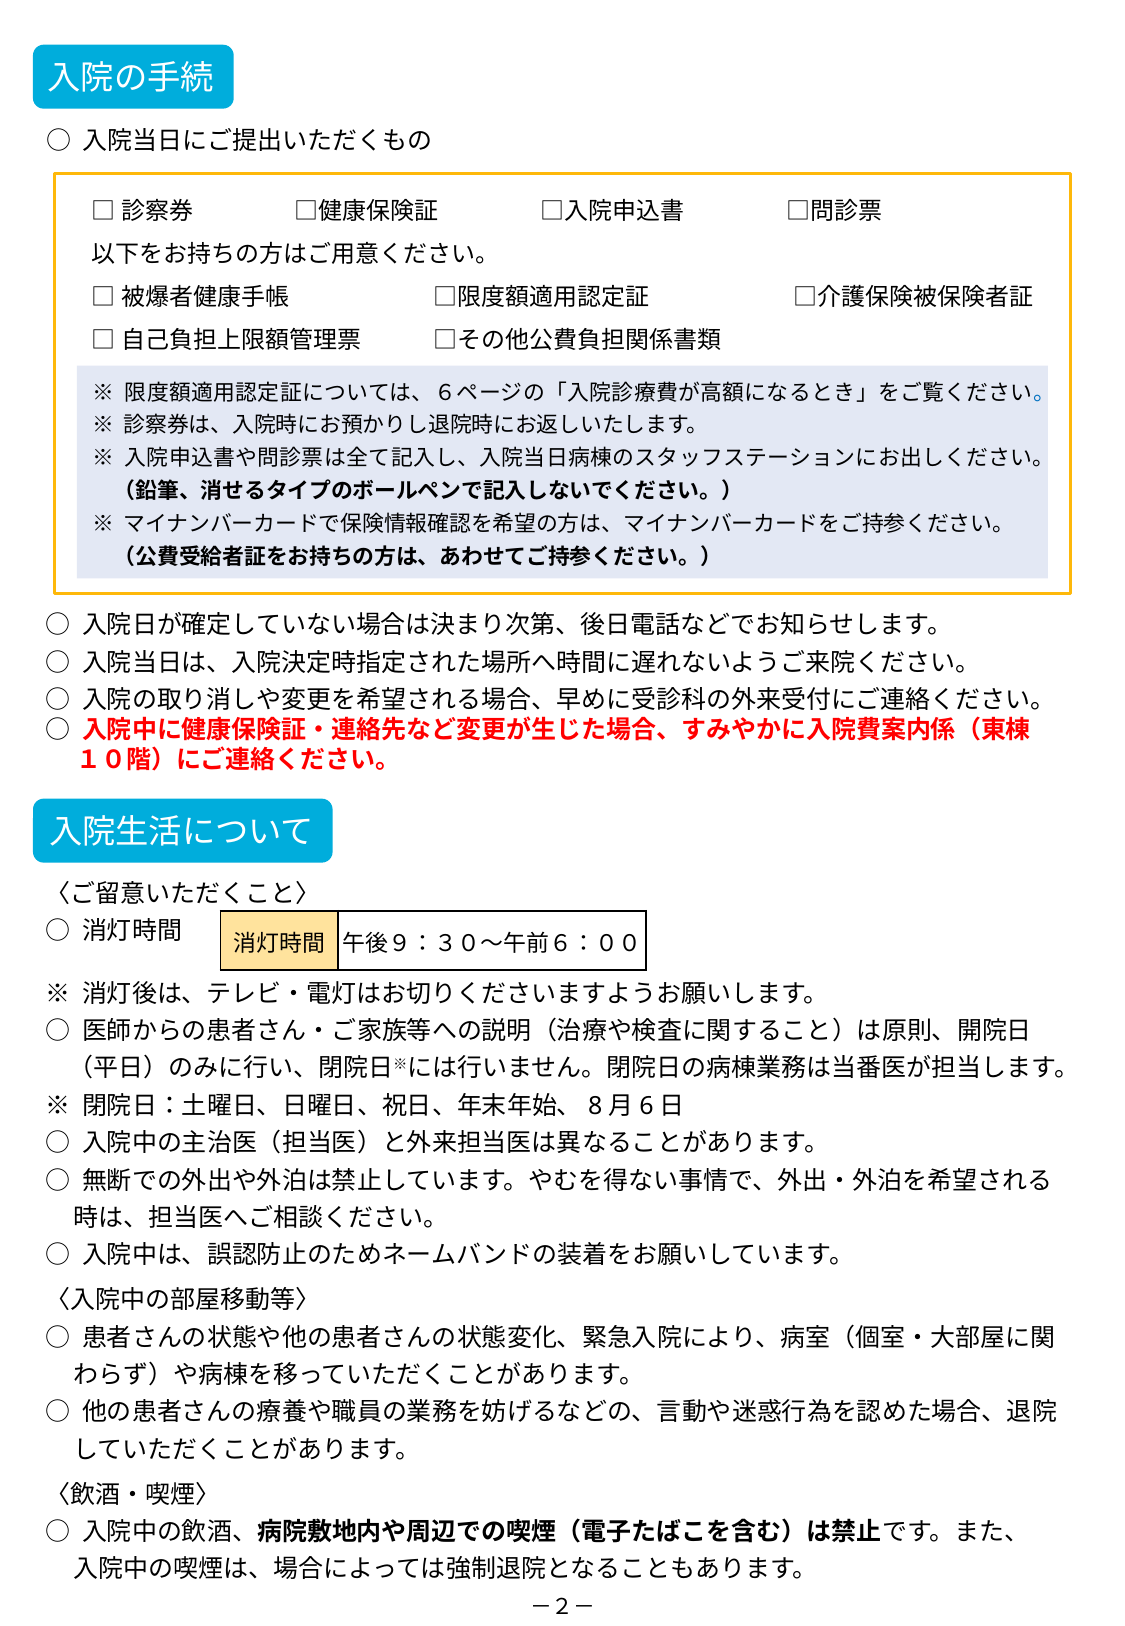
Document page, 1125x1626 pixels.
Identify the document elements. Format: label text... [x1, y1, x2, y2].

text_box 〈ご留意いただくこと〉 ○ 消灯時間 ※ 消灯後は、テレビ・電灯はお切りくださいますようお願いします。 ○ 医師からの患者さん・ご家族等への説明（治療や検査に関すること）は原則、開院日 （平日）のみに行い、閉院日※には行いません。閉院日の病棟業務は当番医が担当します。 ※ 閉院日：土曜日、日曜日、祝日、年末年始、8月6日 ○ 入院中の主治医（担当医）と外来担当医は異なることがあります。 ○ 無断での外出や外泊は禁止しています。やむを得ない事情で、外出・外泊を希望される 時は、担当医へご相談ください。 ○ 入院中は、誤認防止のためネームバンドの装着をお願いしています。 〈入院中の部屋移動等〉 ○ 患者さんの状態や他の患者さんの状態変化、緊急入院により、病室（個室・大部屋に関 わらず）や病棟を移っていただくことがあります。 ○ 他の患者さんの療養や職員の業務を妨げるなどの、言動や迷惑行為を認めた場合、退院 していただくことがあります。 〈飲酒・喫煙〉 ○ 入院中の飲酒、病院敷地内や周辺での喫煙（電子たばこを含む）は禁止です。また、 入院中の喫煙は、場合によっては強制退院となることもあります。 [30, 862, 1092, 1591]
text_box ○ 入院日が確定していない場合は決まり次第、後日電話などでお知らせします。 ○ 入院当日は、入院決定時指定された場所へ時間に遅れないようご来院ください。 ○ 入院の取り消しや変更を希望される場合、早めに受診科の外来受付にご連絡ください。 ○ 入院中に健康保険証・連絡先など変更が生じた場合、すみやかに入院費案内係（東棟 １０階）にご連絡ください。 [30, 593, 1092, 781]
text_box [30, 798, 333, 863]
text_box ○ 入院当日にご提出いただくもの [31, 117, 448, 163]
table_header 消灯時間 [221, 912, 337, 969]
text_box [54, 173, 1071, 594]
text_box －２－ [515, 1591, 610, 1625]
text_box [30, 44, 235, 109]
table_header 午後９：３０～午前６：００ [339, 912, 645, 969]
